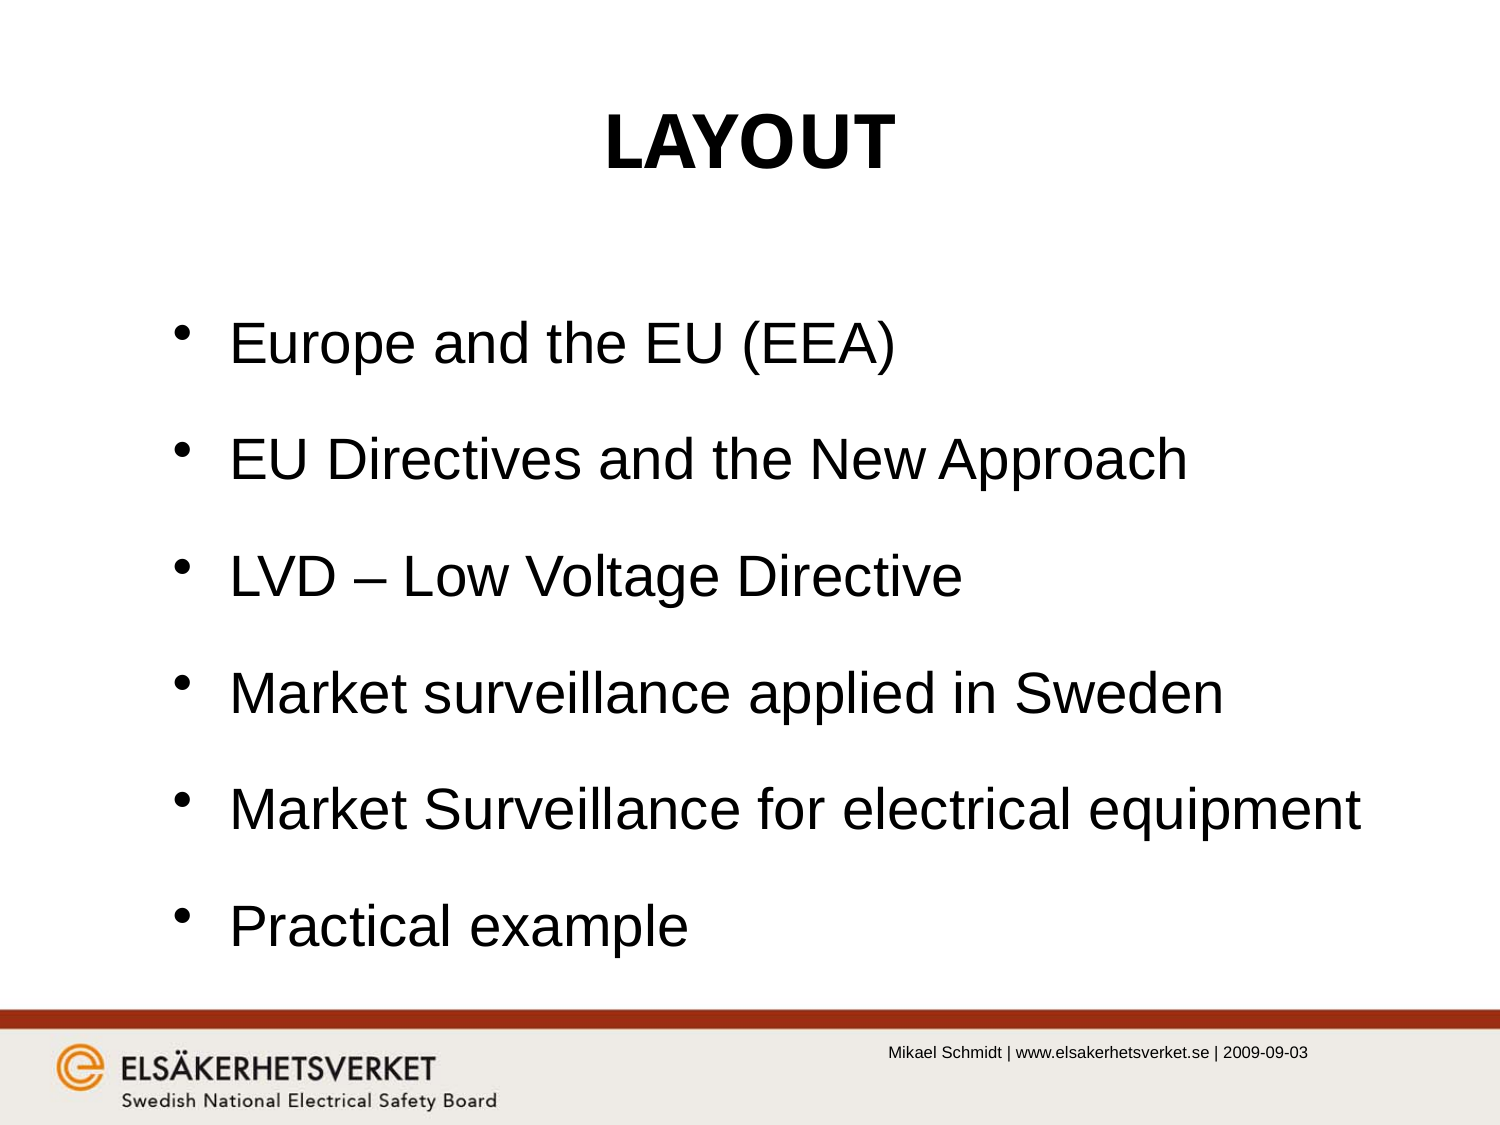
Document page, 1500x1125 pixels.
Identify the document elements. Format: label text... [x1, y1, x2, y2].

picture [0, 0, 1500, 1125]
footer Mikael Schmidt | www.elsakerhetsverket.se | 2009-09-03 [738, 1034, 1460, 1103]
list Europe and the EU (EEA) EU Directives and the New Approach LVD – Low Voltage Directive Market surveillance applied in Sweden Market Surveillance for electrical equipment Practical example [157, 262, 1460, 1006]
title LAYOUT [74, 44, 1426, 233]
